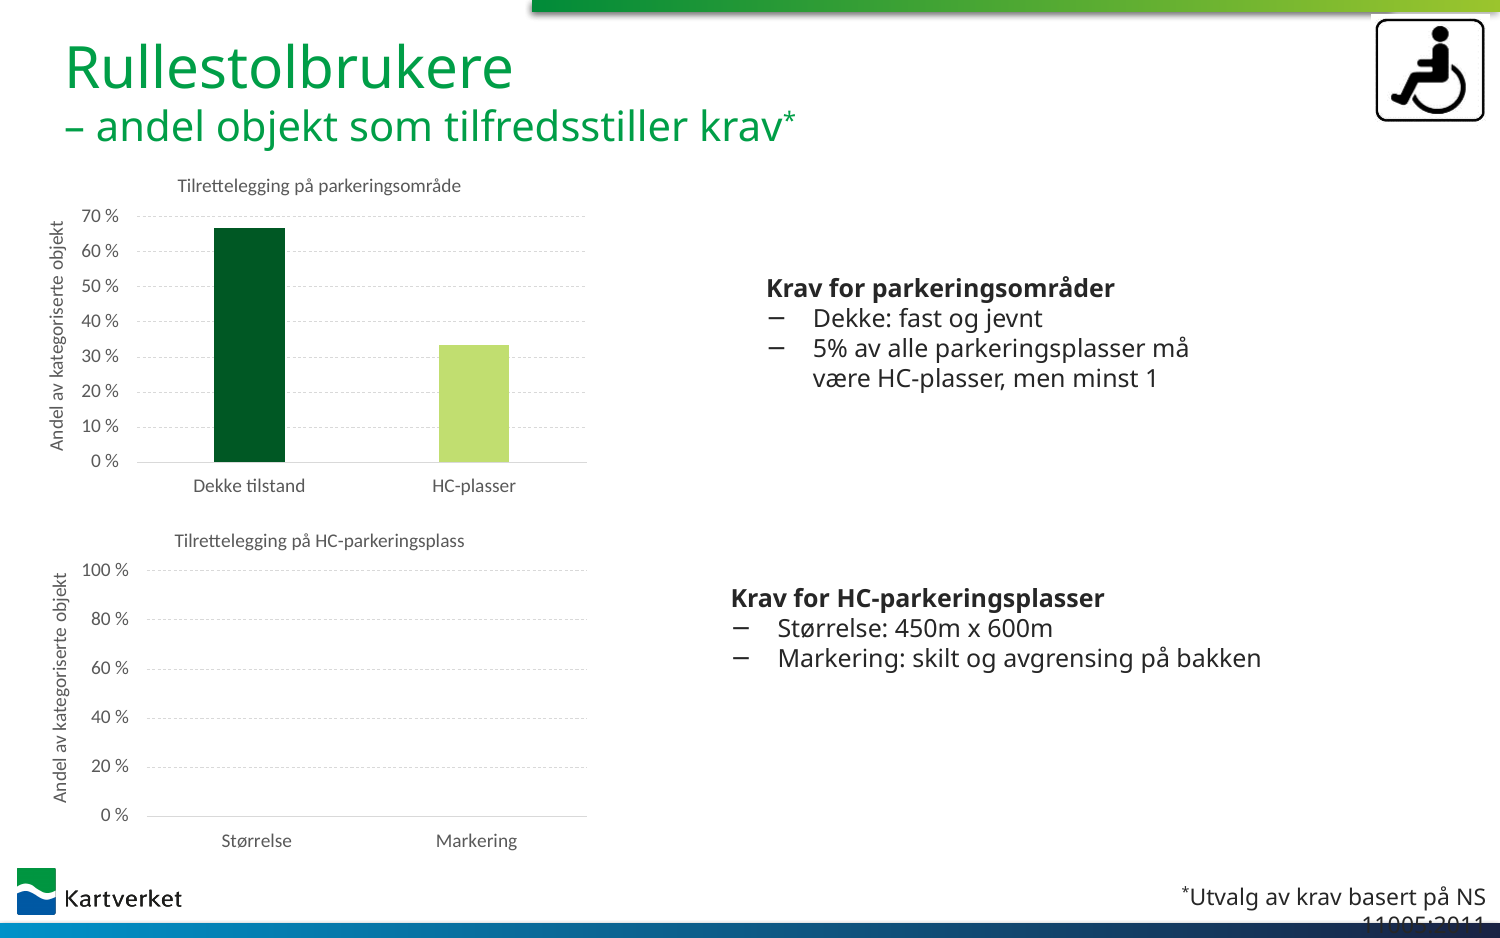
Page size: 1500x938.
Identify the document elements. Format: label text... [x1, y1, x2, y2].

text_box Krav for HC-parkeringsplasser Størrelse: 450m x 600m Markering: skilt og avgrensing på bakken [715, 574, 1278, 680]
picture [41, 166, 598, 505]
text_box Rullestolbrukere – andel objekt som tilfredsstiller krav* [49, 23, 1431, 158]
text_box Krav for parkeringsområder Dekke: fast og jevnt 5% av alle parkeringsplasser må være HC-plasser, men minst 1 [751, 264, 1232, 400]
text_box *Utvalg av krav basert på NS 11005:2011 [1068, 873, 1500, 938]
picture [41, 520, 598, 859]
picture [1371, 13, 1491, 127]
